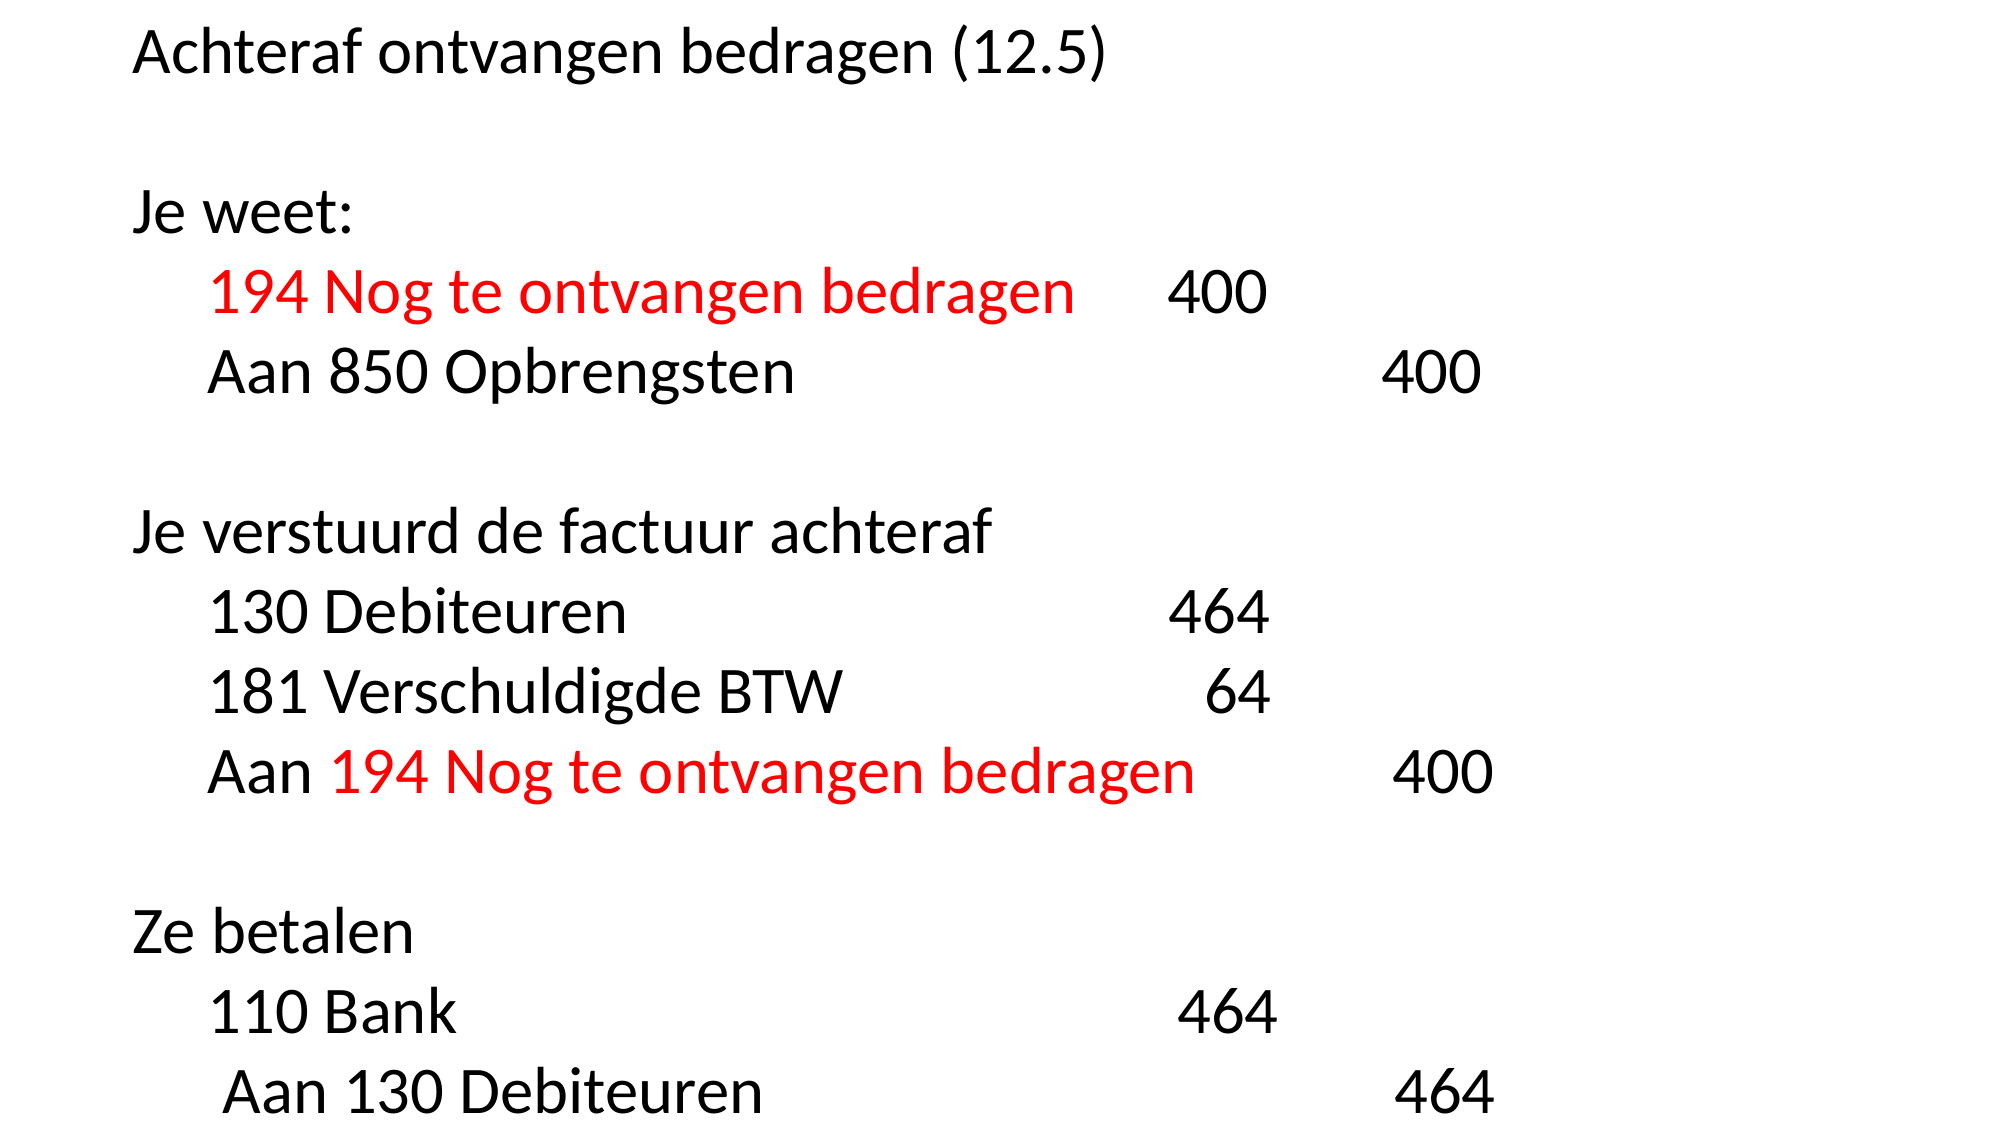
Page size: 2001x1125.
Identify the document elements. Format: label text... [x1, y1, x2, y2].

text_box Achteraf ontvangen bedragen (12.5) Je weet: 194 Nog te ontvangen bedragen 400 Aan 850 Opbrengsten 400 Je verstuurd de factuur achteraf 130 Debiteuren 464 181 Verschuldigde BTW 64 Aan 194 Nog te ontvangen bedragen 400 Ze betalen 110 Bank 464 Aan 130 Debiteuren 464 [117, 0, 1830, 1125]
